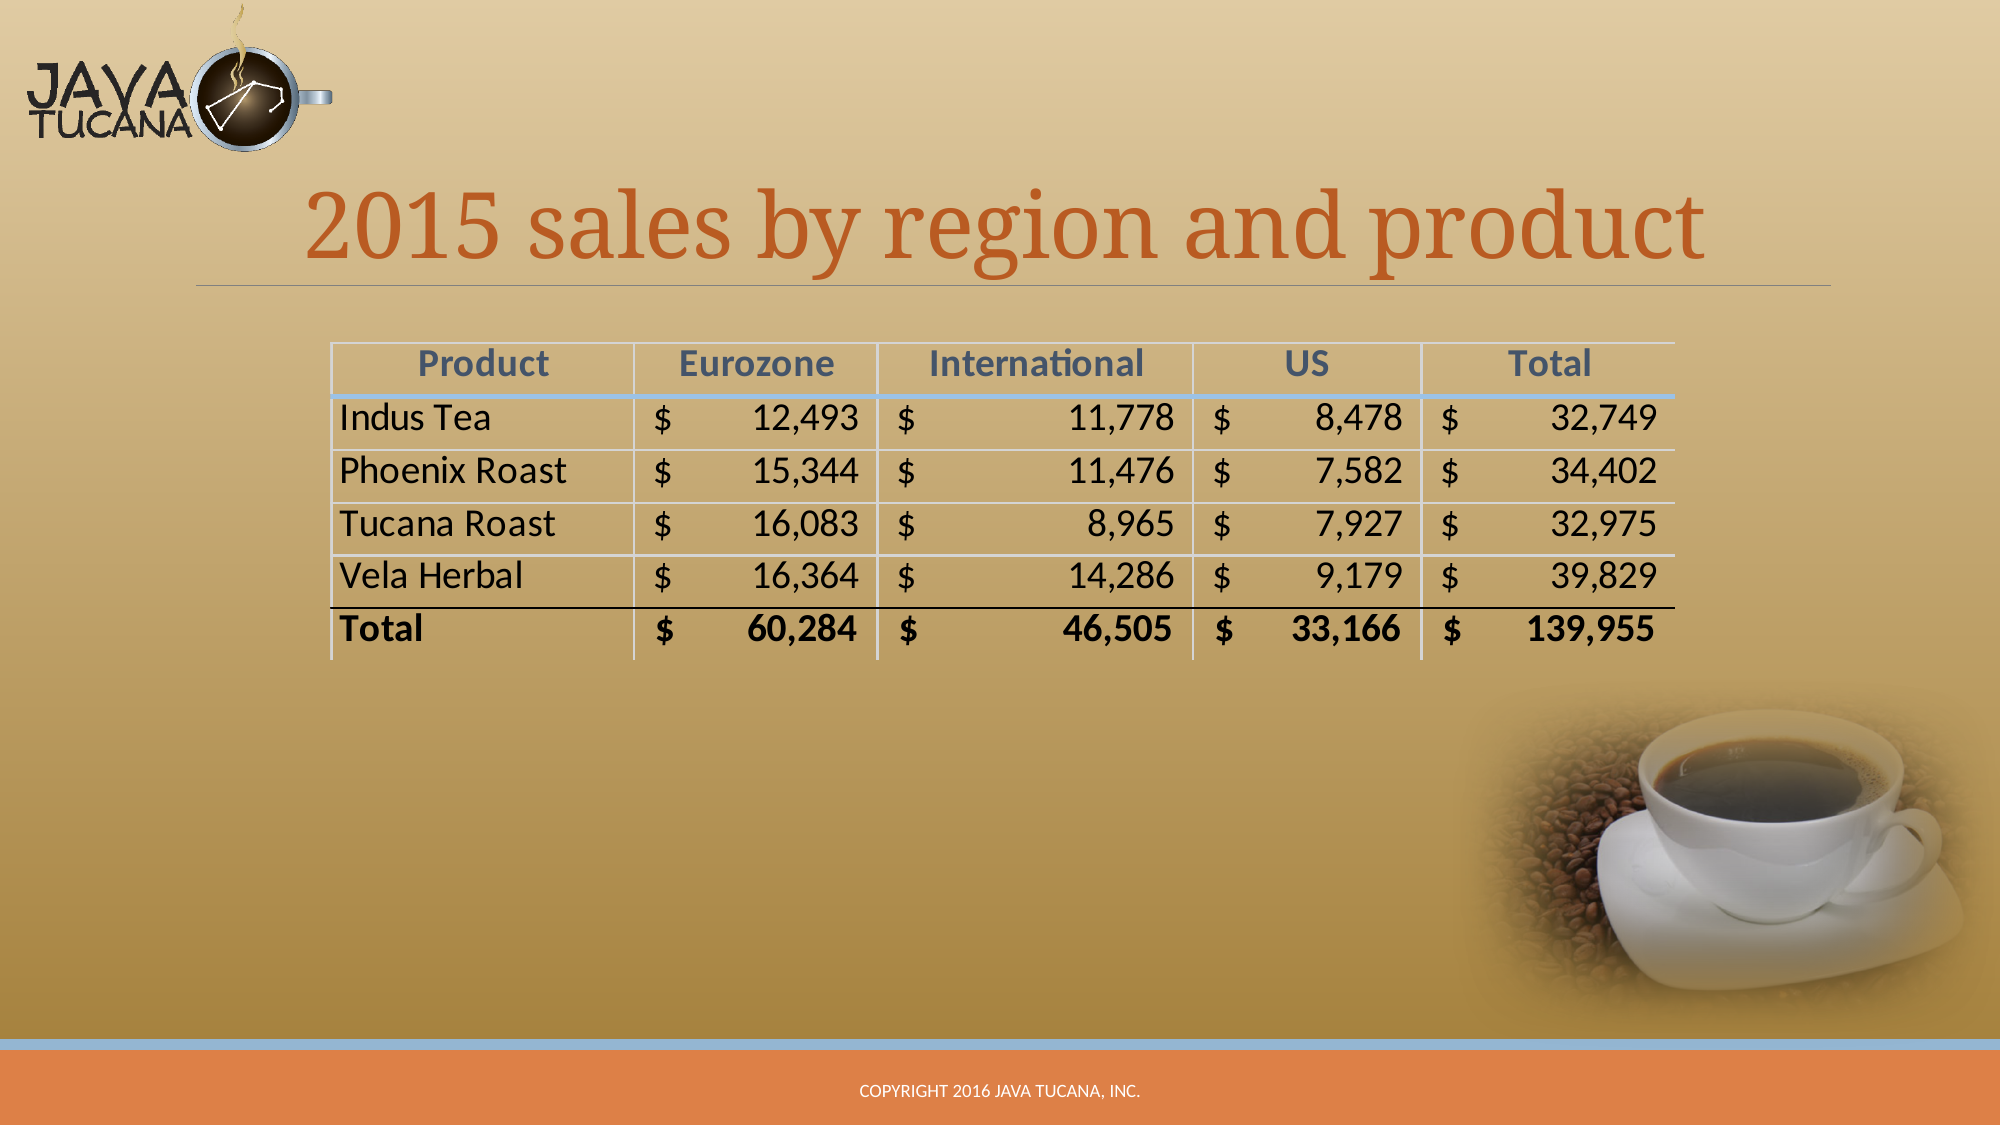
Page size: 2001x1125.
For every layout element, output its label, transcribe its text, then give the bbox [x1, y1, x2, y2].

footer Copyright 2016 Java Tucana, Inc. [604, 1059, 1396, 1120]
picture [13, 0, 341, 159]
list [329, 341, 1678, 663]
title 2015 sales by region and product [180, 47, 1830, 285]
picture [1591, 806, 1863, 915]
